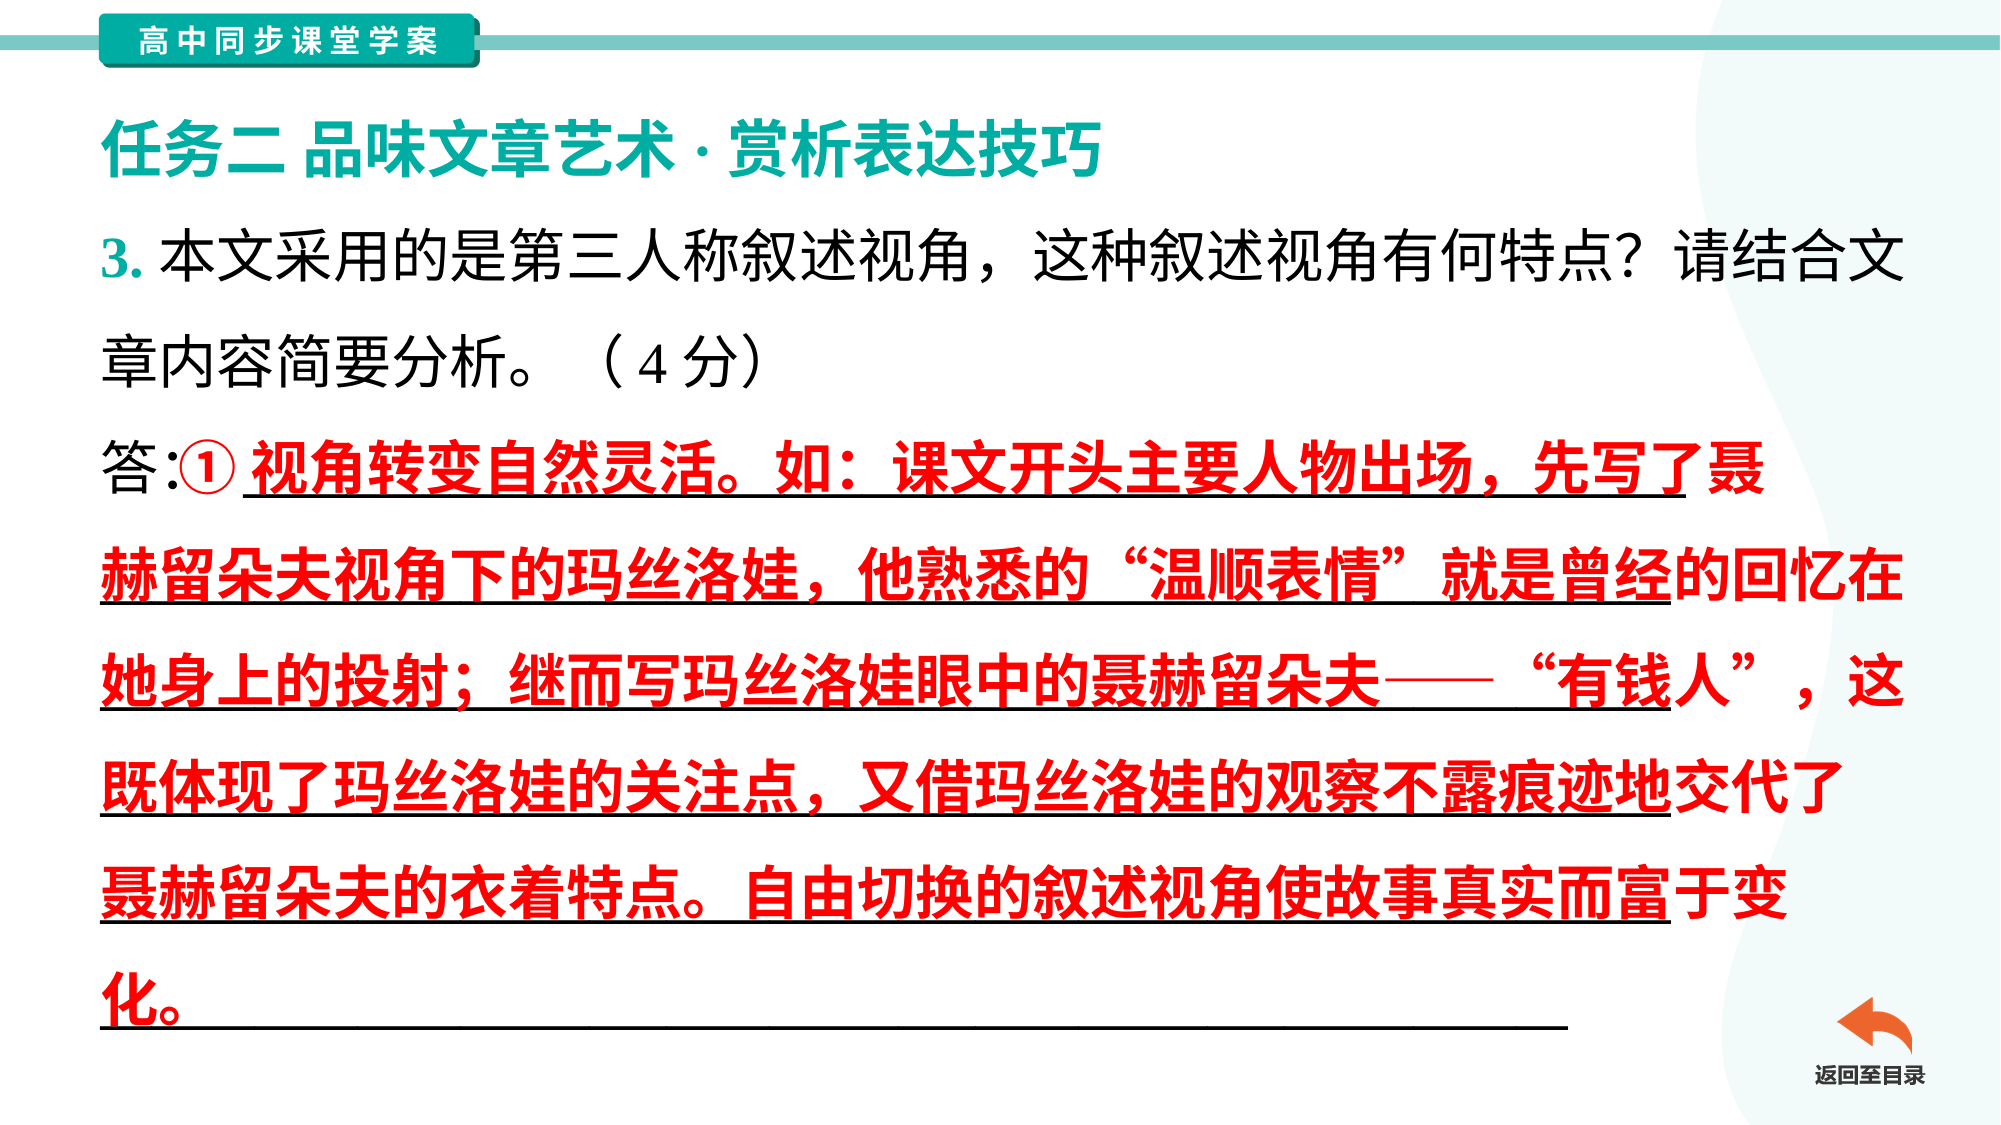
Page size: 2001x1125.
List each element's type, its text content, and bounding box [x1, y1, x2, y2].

text_box 任务二 品味文章艺术·赏析表达技巧 [100, 76, 1899, 183]
text_box ①视角转变自然灵活。如：课文开头主要人物出场，先写了聂 赫留朵夫视角下的玛丝洛娃，他熟悉的“温顺表情”就是曾经的回忆在 她身上的投射；继而写玛丝洛娃眼中的聂赫留朵夫——“有钱人”，这 既体现了玛丝洛娃的关注点，又借玛丝洛娃的观察不露痕迹地交代了 聂赫留朵夫的衣着特点。自由切换的叙述视角使故事真实而富于变 化。 [100, 395, 1899, 1033]
text_box 3.本文采用的是第三人称叙述视角，这种叙述视角有何特点？请结合文 章内容简要分析。（4分） 答： ________________________________________________________ _____________________________________________________________ _____________________________________________________________ _____________________________________________________________ _____________________________________________________________ _________________________________________________________ [100, 183, 1899, 395]
picture [0, 0, 2000, 1125]
